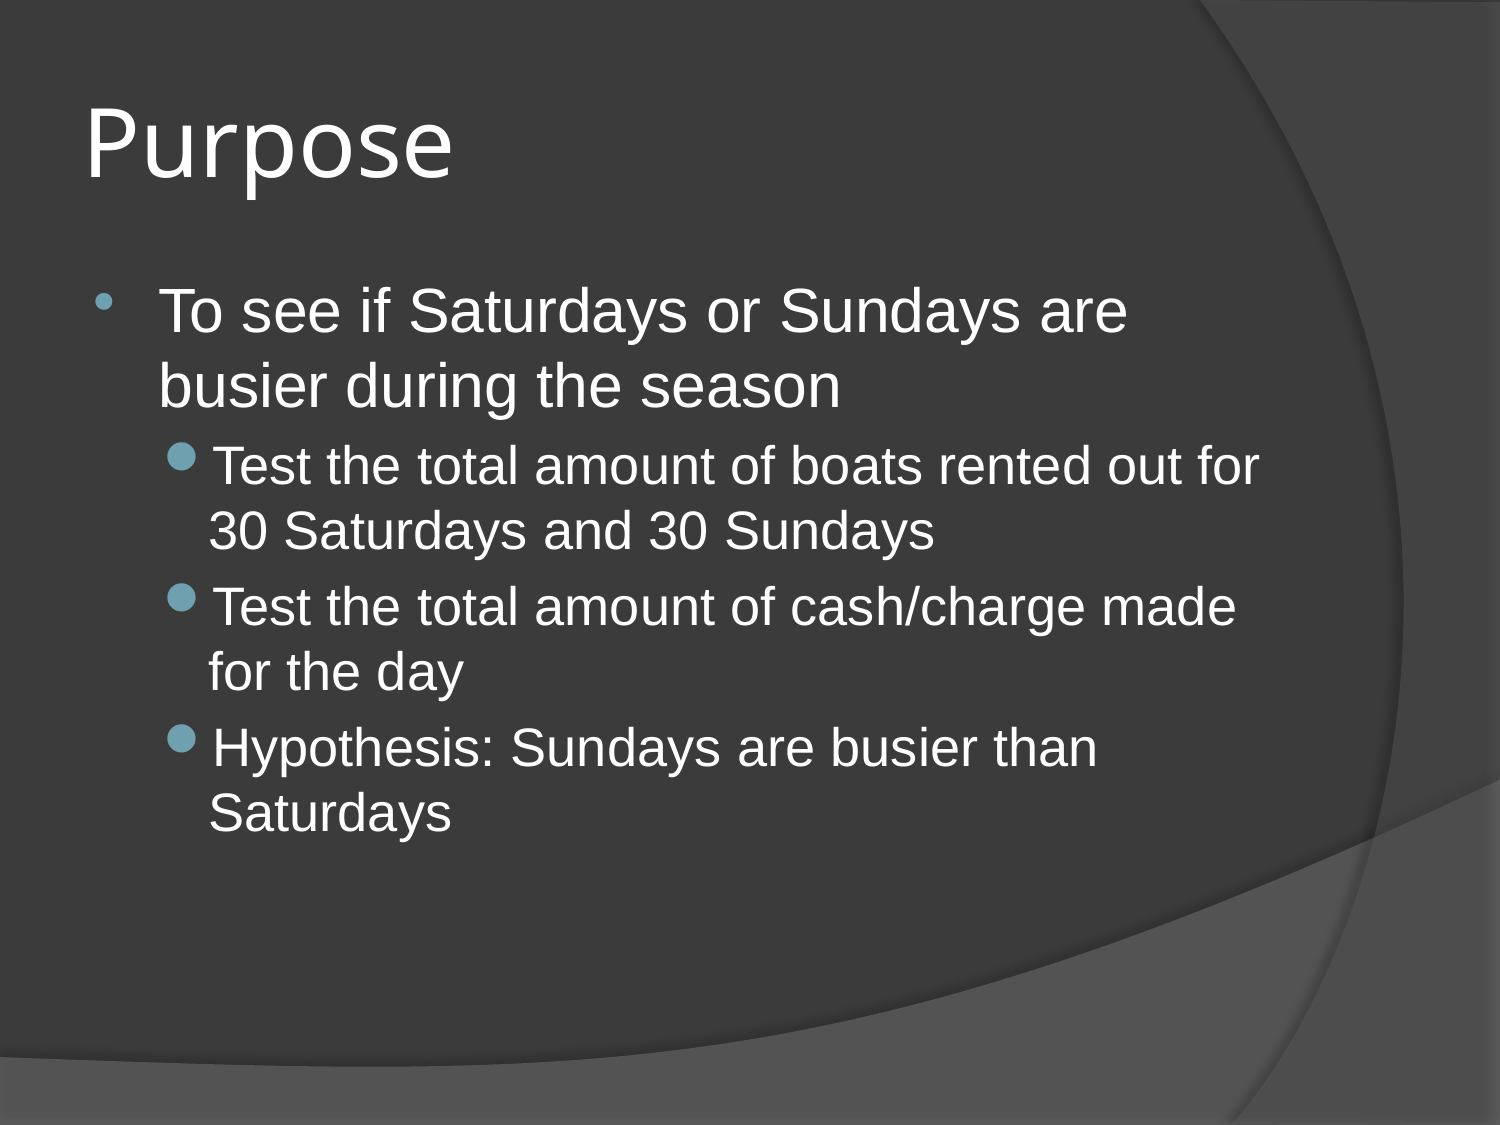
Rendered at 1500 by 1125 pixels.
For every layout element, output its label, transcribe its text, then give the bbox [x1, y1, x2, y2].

title Purpose [75, 45, 1300, 233]
list To see if Saturdays or Sundays are busier during the season Test the total amount of boats rented out for 30 Saturdays and 30 Sundays Test the total amount of cash/charge made for the day Hypothesis: Sundays are busier than Saturdays [75, 262, 1300, 1005]
